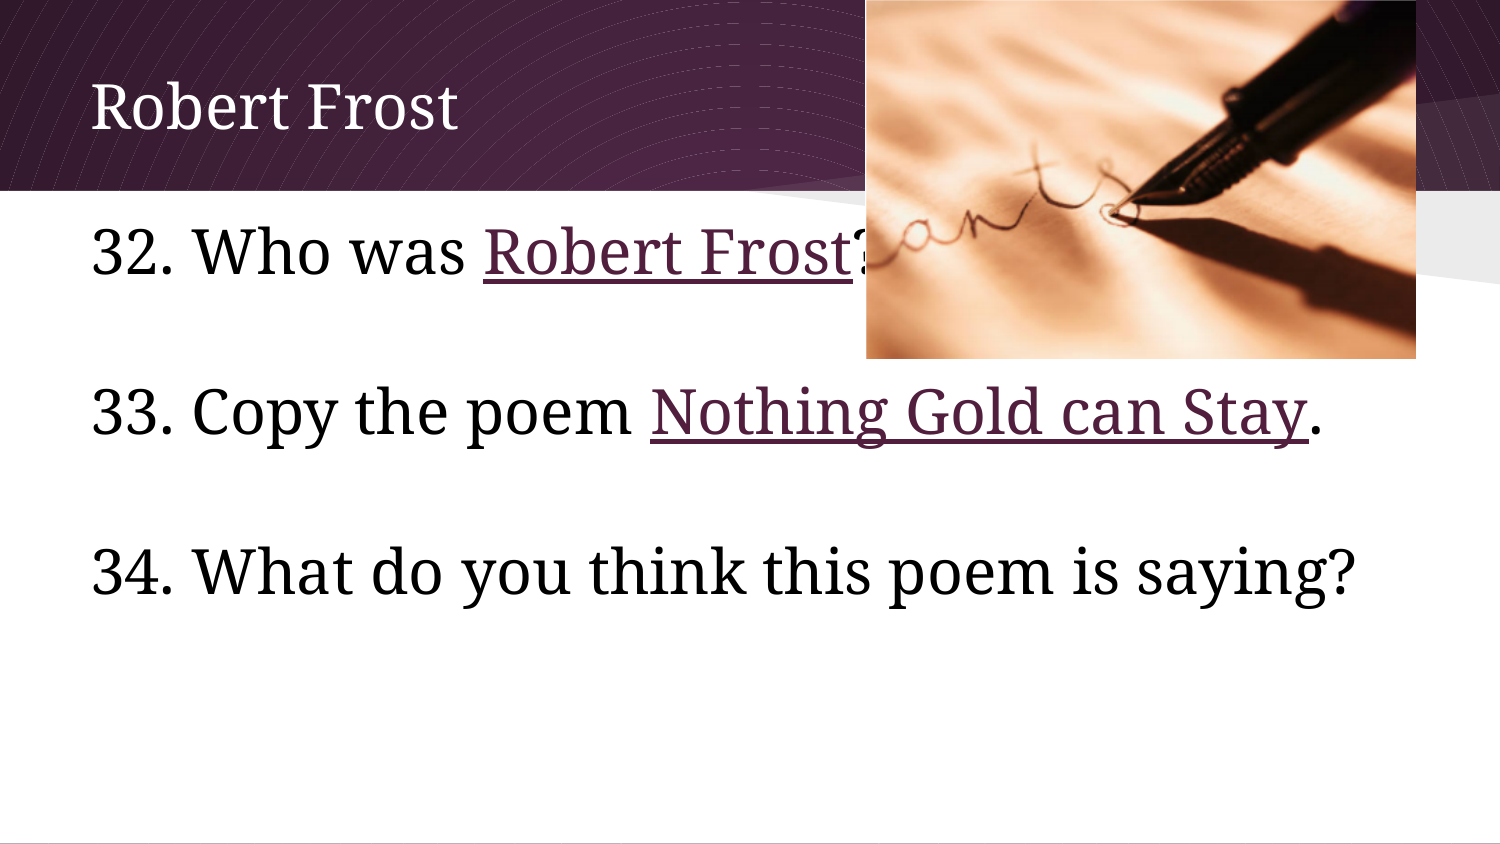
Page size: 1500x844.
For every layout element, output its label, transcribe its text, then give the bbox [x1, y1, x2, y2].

list 32. Who was Robert Frost? 33. Copy the poem Nothing Gold can Stay. 34. What do you think this poem is saying? [75, 196, 1425, 702]
title Robert Frost [1419, 18, 1425, 190]
title Robert Frost [75, 18, 860, 190]
picture [865, 0, 1416, 359]
